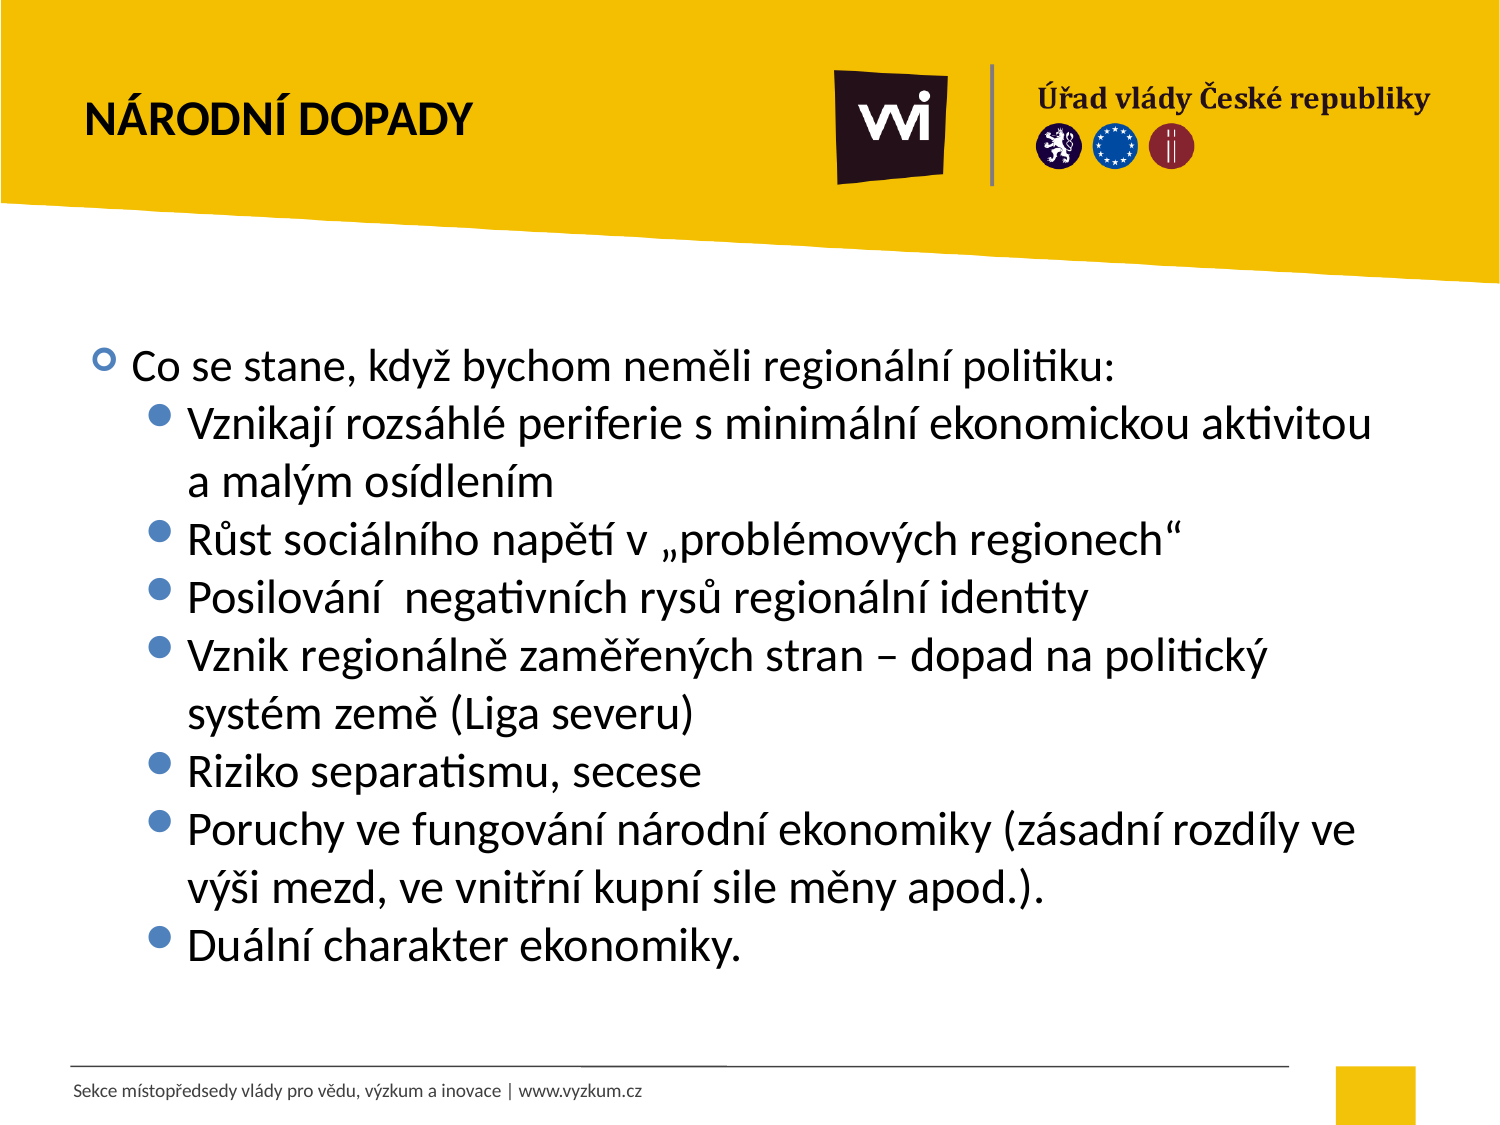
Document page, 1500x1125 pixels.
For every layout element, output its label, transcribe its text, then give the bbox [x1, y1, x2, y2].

title Národní dopady [70, 70, 727, 153]
list Co se stane, když bychom neměli regionální politiku: Vznikají rozsáhlé periferie s minimální ekonomickou aktivitou a malým osídlením Růst sociálního napětí v „problémových regionech“ Posilování negativních rysů regionální identity Vznik regionálně zaměřených stran – dopad na politický systém země (Liga severu) Riziko separatismu, secese Poruchy ve fungování národní ekonomiky (zásadní rozdíly ve výši mezd, ve vnitřní kupní sile měny apod.). Duální charakter ekonomiky. [75, 328, 1418, 985]
picture [0, 0, 1500, 284]
